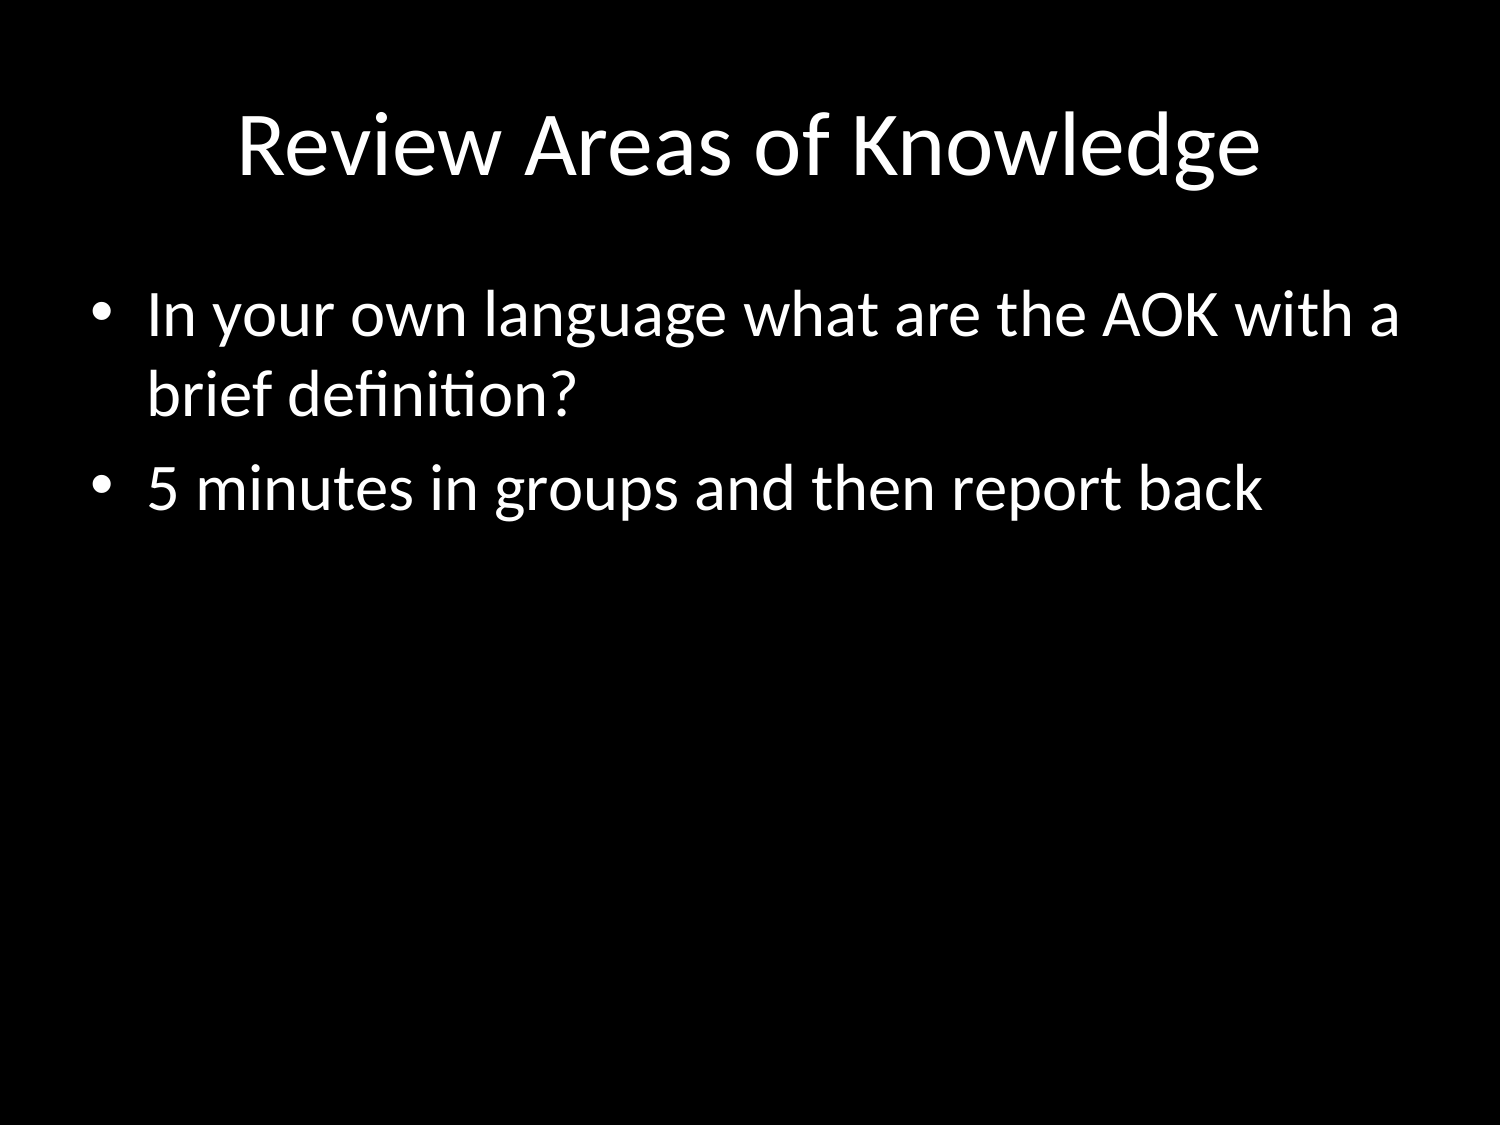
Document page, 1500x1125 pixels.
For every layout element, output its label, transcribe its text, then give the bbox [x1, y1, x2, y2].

list In your own language what are the AOK with a brief definition? 5 minutes in groups and then report back [75, 262, 1425, 1005]
title Review Areas of Knowledge [75, 45, 1425, 233]
